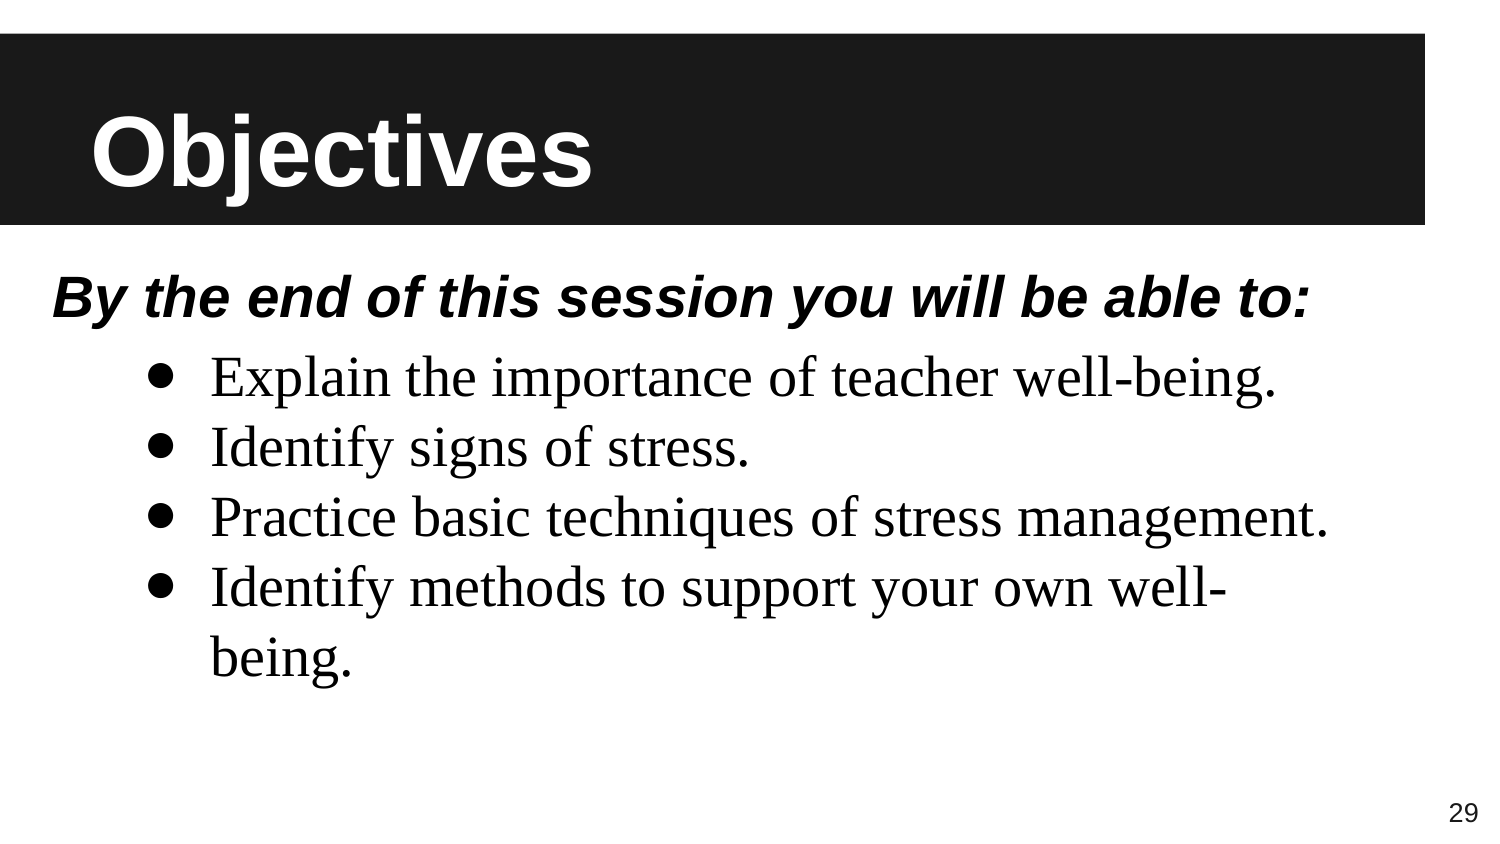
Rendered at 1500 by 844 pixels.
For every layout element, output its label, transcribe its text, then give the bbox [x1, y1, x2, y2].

text_box By the end of this session you will be able to: [37, 251, 1415, 337]
slide_number 29 [1403, 779, 1494, 844]
title Objectives [75, 33, 1425, 221]
list Explain the importance of teacher well-being. Identify signs of stress. Practice basic techniques of stress management. Identify methods to support your own well-being. [120, 337, 1362, 814]
